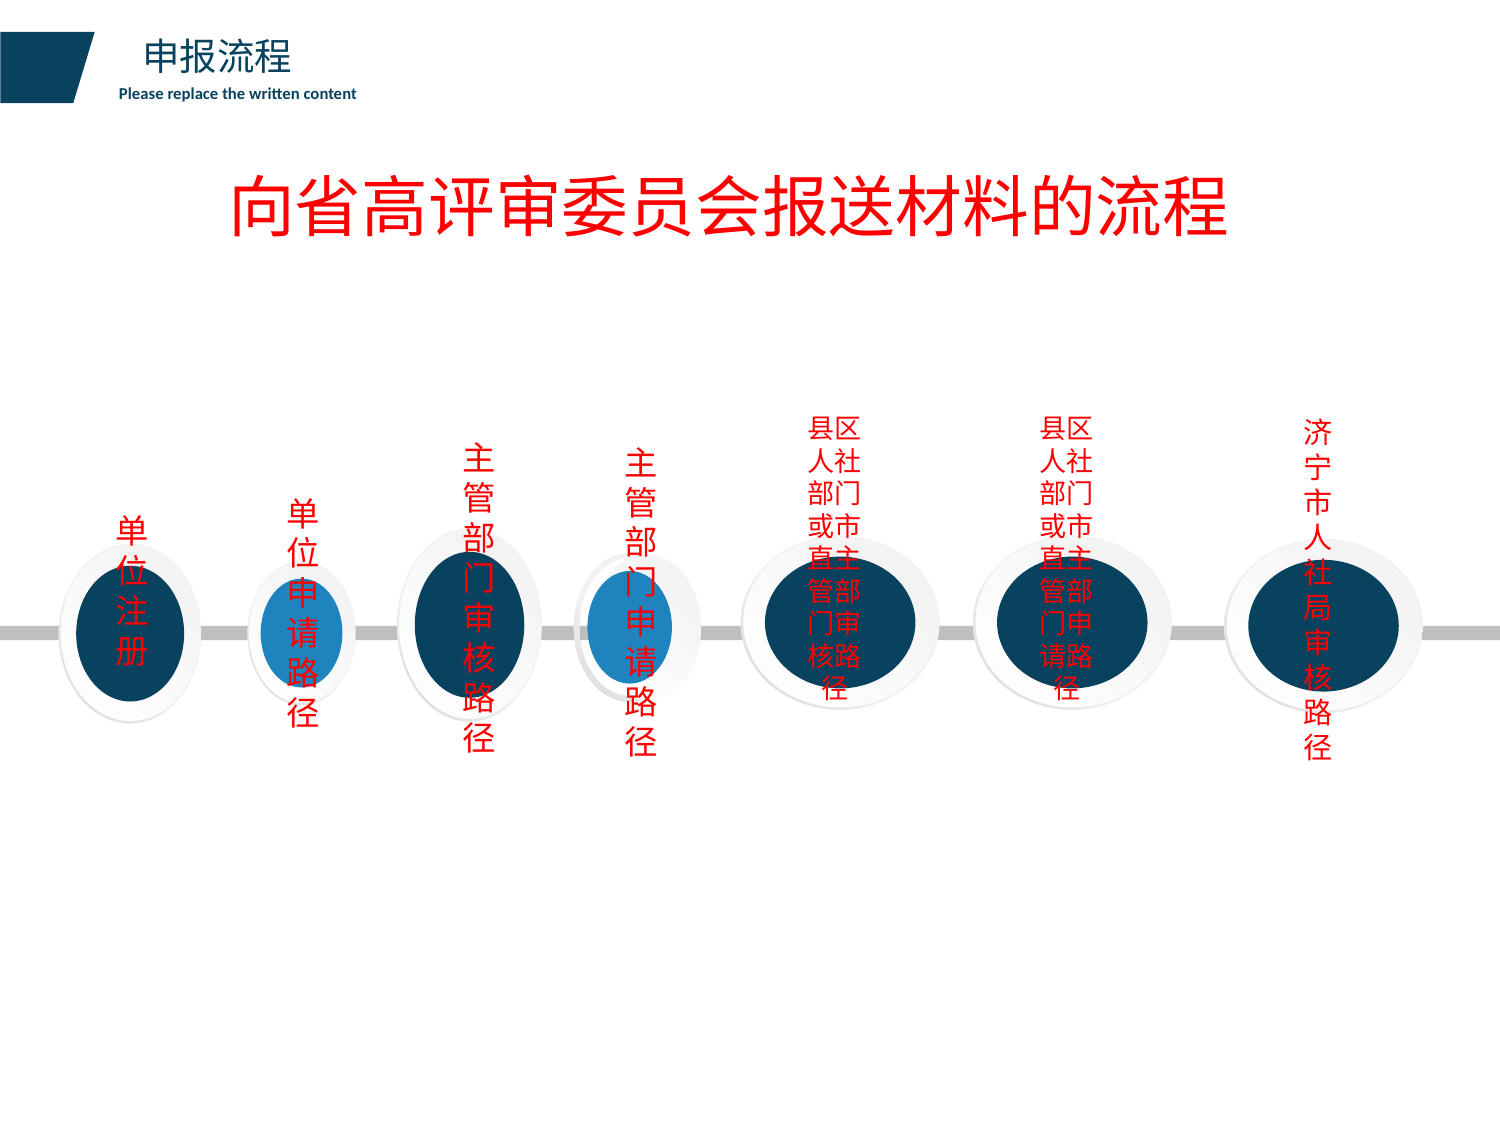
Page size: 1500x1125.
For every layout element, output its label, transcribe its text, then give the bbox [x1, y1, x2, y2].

text_box 向省高评审委员会报送材料的流程 [153, 159, 1305, 252]
text_box [944, 624, 967, 642]
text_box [247, 476, 356, 752]
text_box Please replace the written content [106, 76, 370, 109]
text_box [0, 29, 97, 106]
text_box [573, 425, 702, 782]
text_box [972, 395, 1173, 724]
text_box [58, 493, 202, 724]
text_box [548, 624, 568, 642]
text_box [707, 624, 735, 642]
text_box 申报流程 [129, 26, 304, 84]
text_box [0, 624, 53, 642]
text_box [396, 421, 543, 777]
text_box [740, 395, 940, 724]
text_box [1429, 624, 1500, 642]
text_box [1223, 398, 1424, 795]
text_box [206, 624, 242, 642]
text_box [1177, 624, 1218, 642]
text_box [361, 624, 391, 642]
